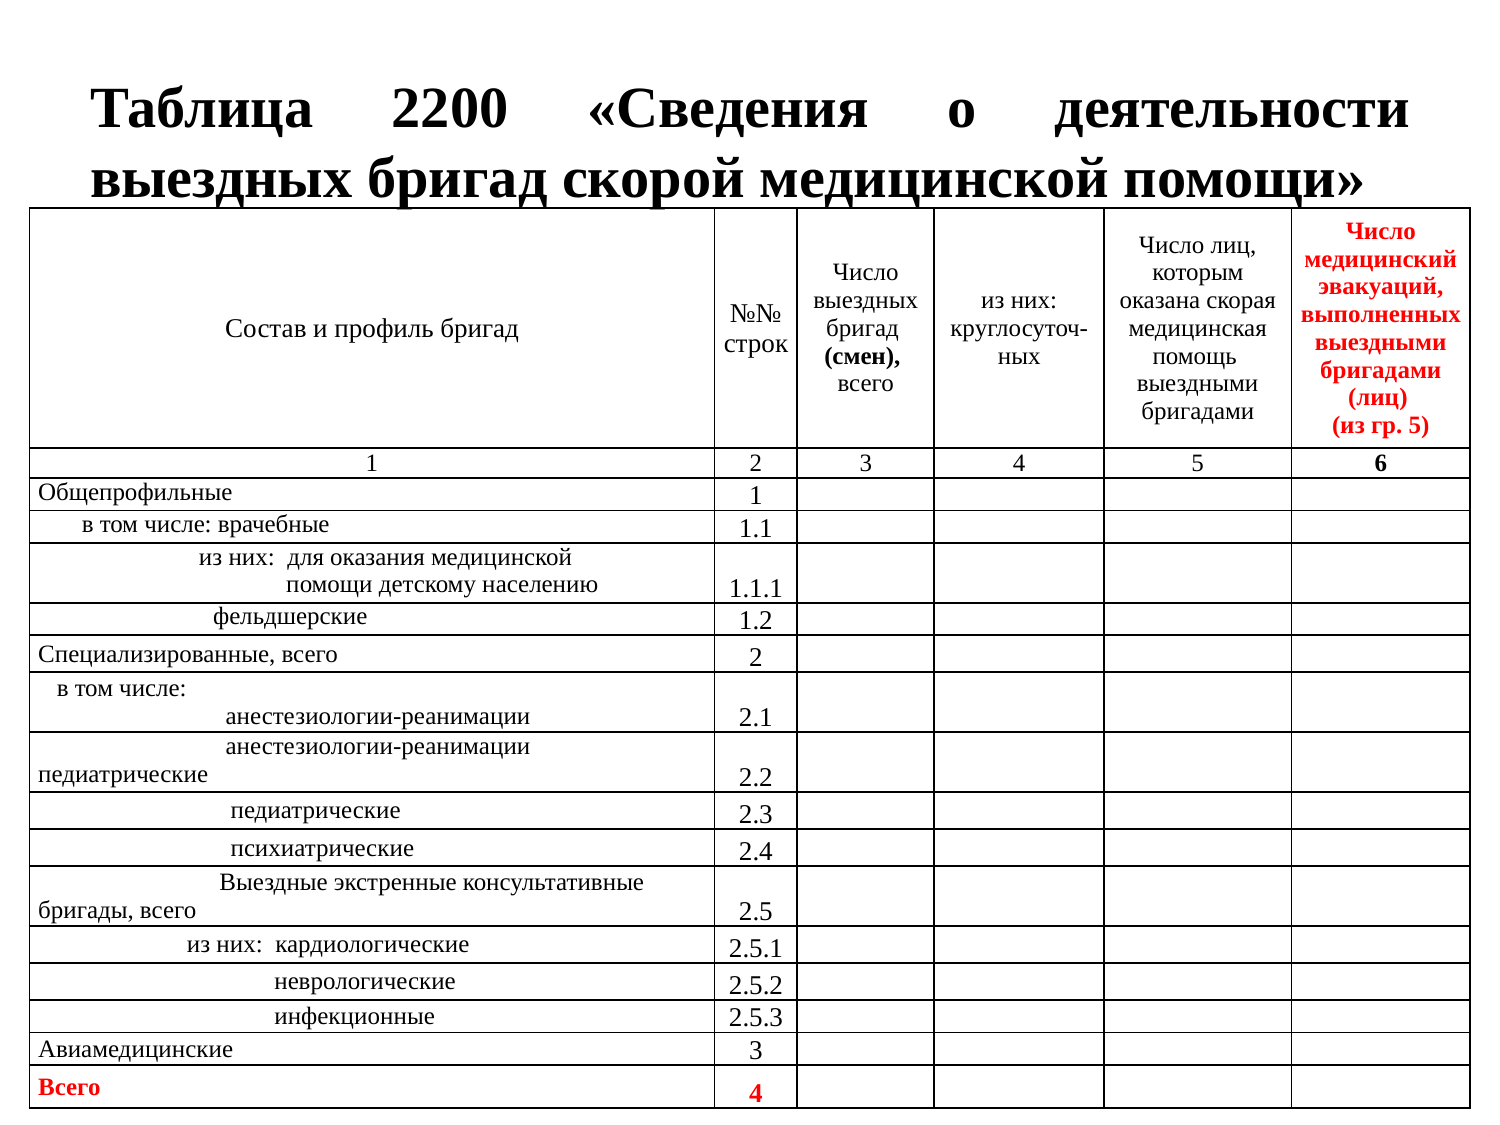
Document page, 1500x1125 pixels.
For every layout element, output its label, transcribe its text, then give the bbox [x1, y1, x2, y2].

table_cell [935, 1001, 1103, 1032]
table_header Число лиц, которым оказана скорая медицинская помощь выездными бригадами [1105, 209, 1291, 447]
table_cell [1292, 793, 1469, 828]
table_cell [1292, 830, 1469, 865]
table_cell [1105, 673, 1291, 731]
table_cell [1292, 511, 1469, 542]
table_header Состав и профиль бригад [30, 209, 714, 447]
table_cell [1292, 673, 1469, 731]
table_cell [935, 511, 1103, 542]
table_cell из них: кардиологические [30, 927, 714, 962]
table_cell 2.5 [715, 867, 796, 925]
table_cell [1105, 830, 1291, 865]
table_cell [1105, 1033, 1291, 1064]
table_cell [935, 733, 1103, 791]
table_cell 1.2 [715, 604, 796, 634]
table_cell [1292, 867, 1469, 925]
table_cell Всего [30, 1066, 714, 1107]
table_cell 1 [715, 479, 796, 510]
table_cell [798, 793, 933, 828]
table_cell [798, 479, 933, 510]
table_cell [798, 830, 933, 865]
table_cell Выездные экстренные консультативные бригады, всего [30, 867, 714, 925]
table_cell фельдшерские [30, 604, 714, 634]
table_cell 4 [935, 449, 1103, 477]
table_cell 3 [798, 449, 933, 477]
table_cell [935, 830, 1103, 865]
table_cell 1.1 [715, 511, 796, 542]
table_cell [1105, 544, 1291, 602]
table_cell [798, 636, 933, 671]
table_cell [1105, 604, 1291, 634]
table_cell 2.5.2 [715, 964, 796, 999]
title Таблица 2200 «Сведения о деятельности выездных бригад скорой медицинской помощи» [75, 45, 1425, 207]
table_cell 1.1.1 [715, 544, 796, 602]
table_cell [1105, 511, 1291, 542]
table_cell 1 [30, 449, 714, 477]
table_cell 6 [1292, 449, 1469, 477]
table_cell в том числе: анестезиологии-реанимации [30, 673, 714, 731]
table_cell [798, 1033, 933, 1064]
table_cell [935, 544, 1103, 602]
table_cell [1105, 636, 1291, 671]
table_cell [798, 511, 933, 542]
table_cell [798, 544, 933, 602]
table_cell из них: для оказания медицинской помощи детскому населению [30, 544, 714, 602]
table_header Число выездных бригад (смен), всего [798, 209, 933, 447]
table_cell [935, 1033, 1103, 1064]
table_cell [798, 604, 933, 634]
table_cell 2.5.3 [715, 1001, 796, 1032]
table_cell [1292, 1001, 1469, 1032]
table_header из них: круглосуточ-ных [935, 209, 1103, 447]
table_cell в том числе: врачебные [30, 511, 714, 542]
table_cell 2.3 [715, 793, 796, 828]
table_cell [935, 867, 1103, 925]
table_header №№ строк [715, 209, 796, 447]
table_cell [935, 964, 1103, 999]
table_cell [1292, 479, 1469, 510]
table_cell неврологические [30, 964, 714, 999]
table_cell [798, 964, 933, 999]
table_cell [1105, 1001, 1291, 1032]
table_cell [935, 793, 1103, 828]
table_cell 2 [715, 636, 796, 671]
table_cell педиатрические [30, 793, 714, 828]
table_cell [1292, 604, 1469, 634]
table_cell [1105, 479, 1291, 510]
table_cell [935, 1066, 1103, 1107]
table_cell [1105, 733, 1291, 791]
table_cell [1292, 964, 1469, 999]
table_cell 2.2 [715, 733, 796, 791]
table_cell Авиамедицинские [30, 1033, 714, 1064]
table_cell [935, 673, 1103, 731]
table_cell 2 [715, 449, 796, 477]
table_cell [1105, 793, 1291, 828]
table_cell 3 [715, 1033, 796, 1064]
table_cell [798, 673, 933, 731]
table_cell Общепрофильные [30, 479, 714, 510]
table_cell [935, 479, 1103, 510]
table_cell психиатрические [30, 830, 714, 865]
table_cell 2.5.1 [715, 927, 796, 962]
table_header Число медицинский эвакуаций, выполненных выездными бригадами (лиц) (из гр. 5) [1292, 209, 1469, 447]
table_cell анестезиологии-реанимации педиатрические [30, 733, 714, 791]
table_cell [935, 927, 1103, 962]
table_cell [798, 927, 933, 962]
table_cell инфекционные [30, 1001, 714, 1032]
table_cell 4 [715, 1066, 796, 1107]
table_cell [1292, 733, 1469, 791]
table_cell [798, 733, 933, 791]
table_cell [1292, 636, 1469, 671]
table_cell 2.1 [715, 673, 796, 731]
table_cell [1292, 1033, 1469, 1064]
table_cell 5 [1105, 449, 1291, 477]
table_cell [798, 867, 933, 925]
table_cell [1105, 964, 1291, 999]
table_cell [1292, 544, 1469, 602]
table_cell [1105, 867, 1291, 925]
table_cell 2.4 [715, 830, 796, 865]
table_cell [1292, 1066, 1469, 1107]
table_cell [1105, 927, 1291, 962]
table_cell [1105, 1066, 1291, 1107]
table_cell [1292, 927, 1469, 962]
table_cell [798, 1066, 933, 1107]
table_cell [935, 604, 1103, 634]
table_cell Специализированные, всего [30, 636, 714, 671]
table_cell [935, 636, 1103, 671]
table_cell [798, 1001, 933, 1032]
